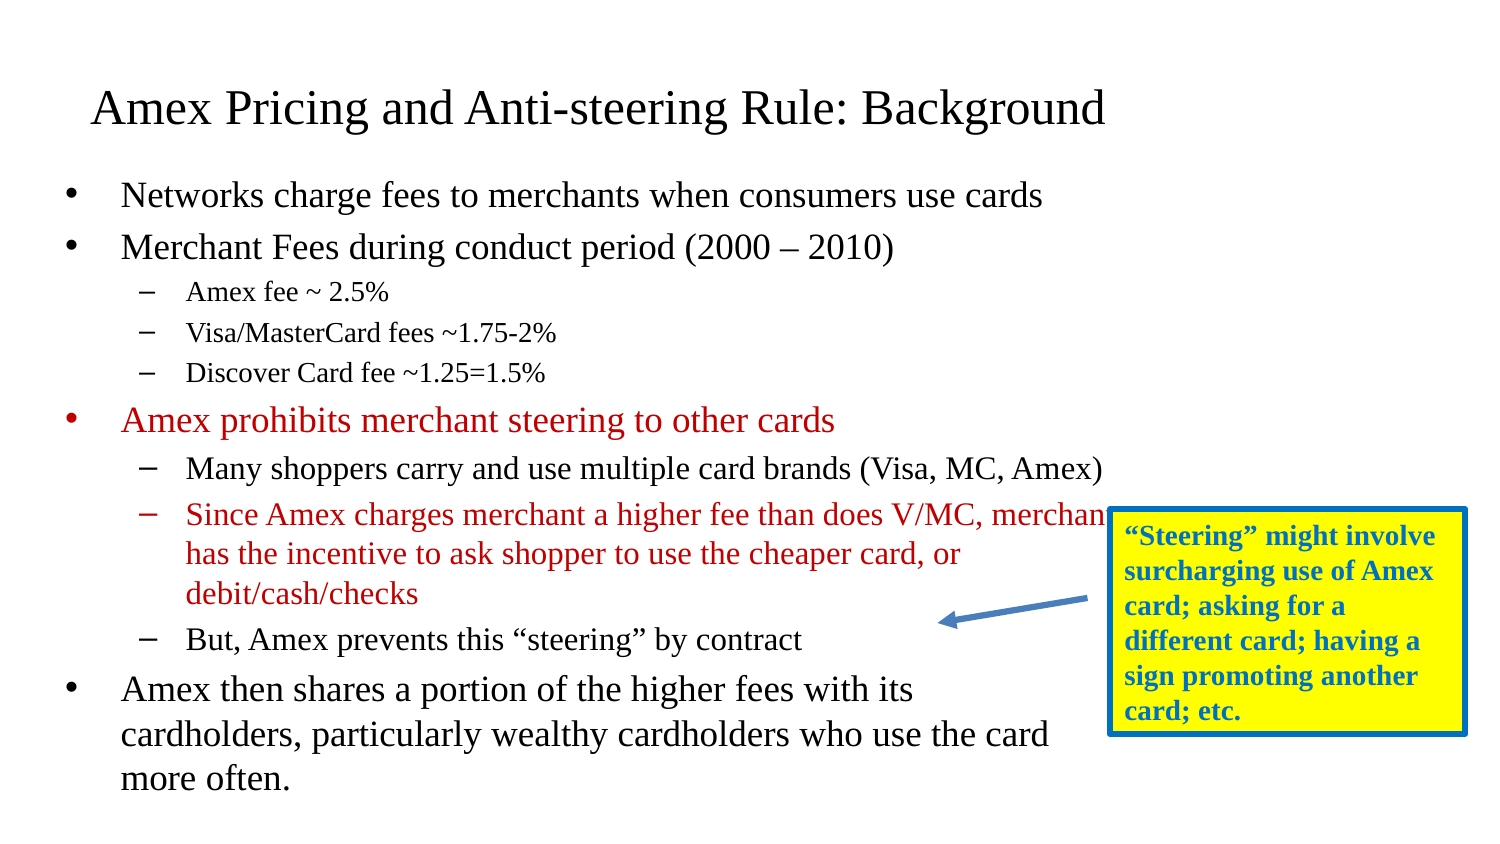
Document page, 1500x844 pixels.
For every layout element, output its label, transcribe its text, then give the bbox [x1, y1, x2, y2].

text_box “Steering” might involve surcharging use of Amex card; asking for a different card; having a sign promoting another card; etc. [1109, 509, 1466, 734]
title Amex Pricing and Anti-steering Rule: Background [75, 33, 1425, 175]
list Networks charge fees to merchants when consumers use cards Merchant Fees during conduct period (2000 – 2010) Amex fee ~ 2.5% Visa/MasterCard fees ~1.75-2% Discover Card fee ~1.25=1.5% Amex prohibits merchant steering to other cards Many shoppers carry and use multiple card brands (Visa, MC, Amex) Since Amex charges merchant a higher fee than does V/MC, merchant has the incentive to ask shopper to use the cheaper card, or debit/cash/checks But, Amex prevents this “steering” by contract Amex then shares a portion of the higher fees with its cardholders, particularly wealthy cardholders who use the card more often. [50, 162, 1150, 810]
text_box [937, 597, 1088, 624]
